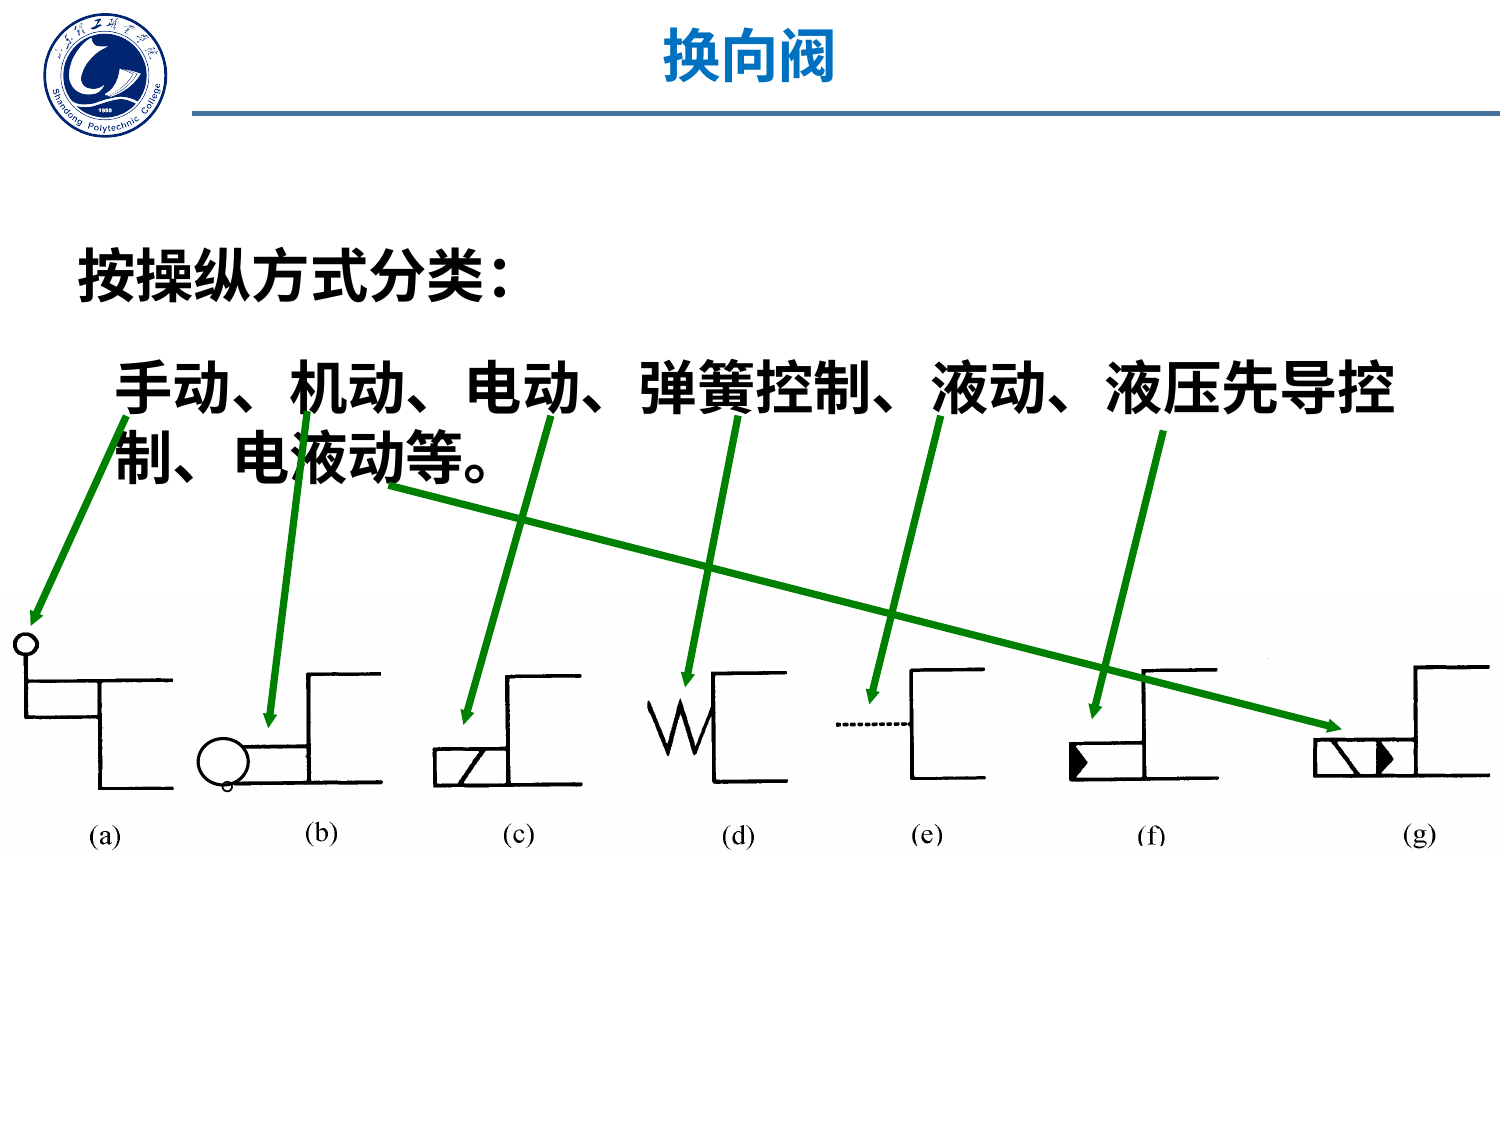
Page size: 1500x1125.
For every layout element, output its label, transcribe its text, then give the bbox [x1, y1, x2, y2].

text_box 手动、机动、电动、弹簧控制、液动、液压先导控制、电液动等。 [99, 344, 1450, 499]
picture [43, 7, 174, 138]
text_box 按操纵方式分类： [62, 231, 763, 317]
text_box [0, 593, 1500, 857]
text_box 换向阀 [178, 11, 1322, 97]
